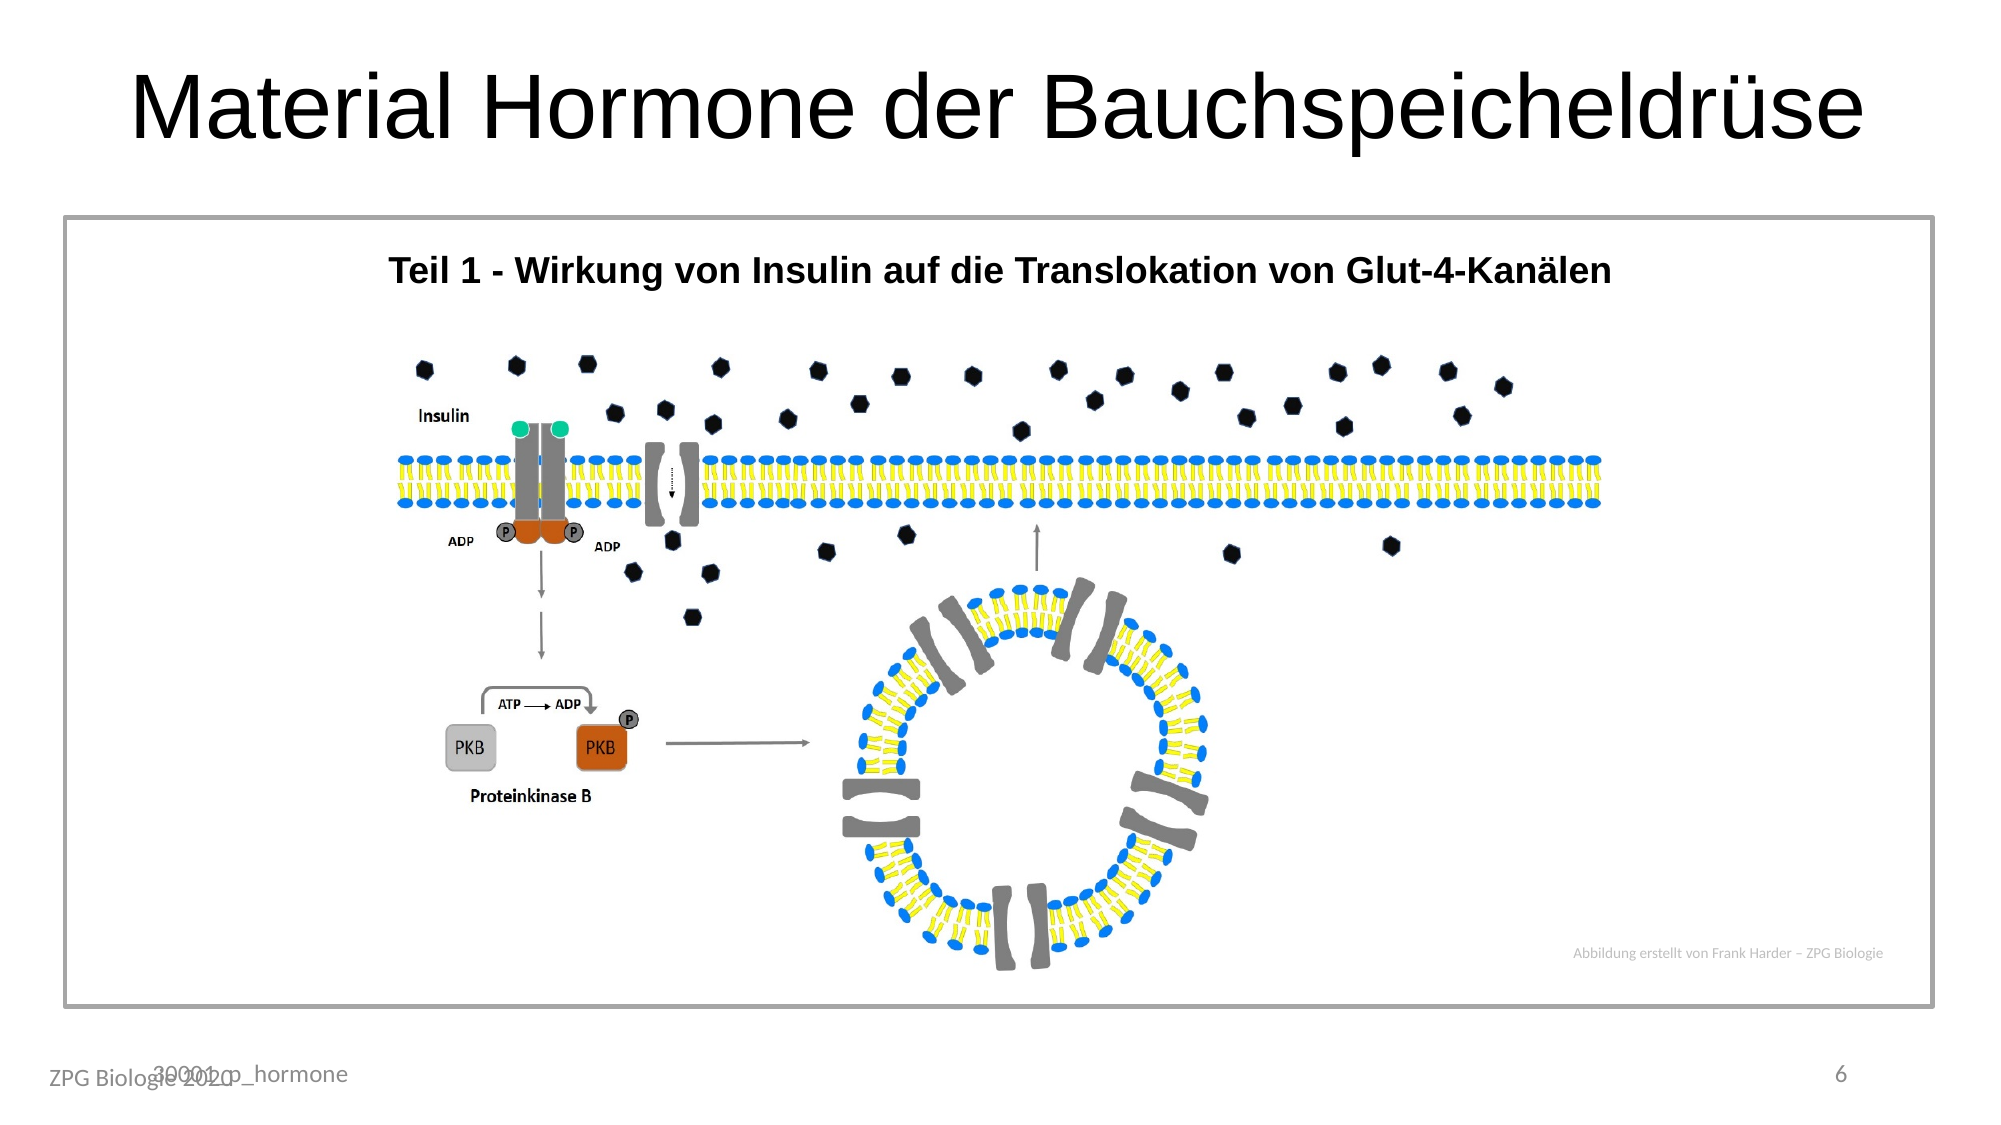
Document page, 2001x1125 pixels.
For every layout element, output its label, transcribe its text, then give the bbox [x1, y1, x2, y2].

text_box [64, 217, 1936, 1007]
text_box Material Hormone der Bauchspeicheldrüse [0, 35, 1999, 183]
slide_number 30001_p_hormone [137, 1042, 588, 1103]
slide_number 6 [1412, 1042, 1863, 1103]
footer ZPG Biologie 2020 [34, 1046, 1966, 1107]
